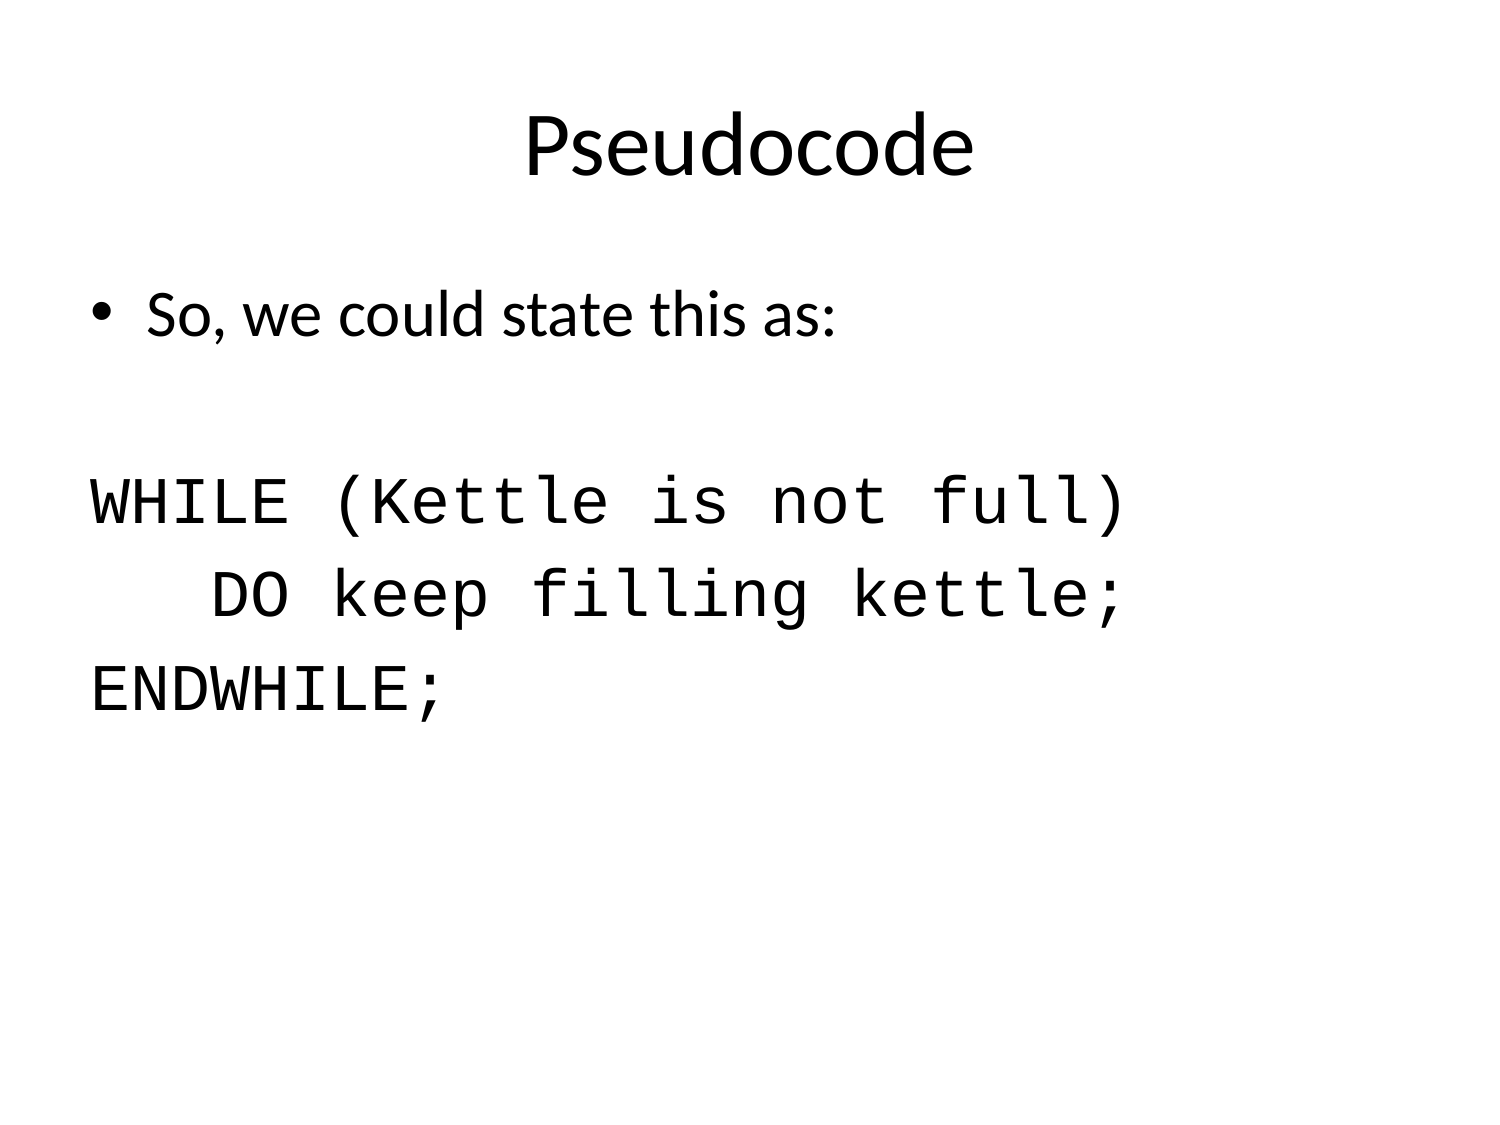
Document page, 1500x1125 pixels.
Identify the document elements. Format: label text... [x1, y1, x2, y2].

title Pseudocode [75, 45, 1425, 233]
list So, we could state this as: WHILE (Kettle is not full) DO keep filling kettle; ENDWHILE; [75, 262, 1425, 1005]
